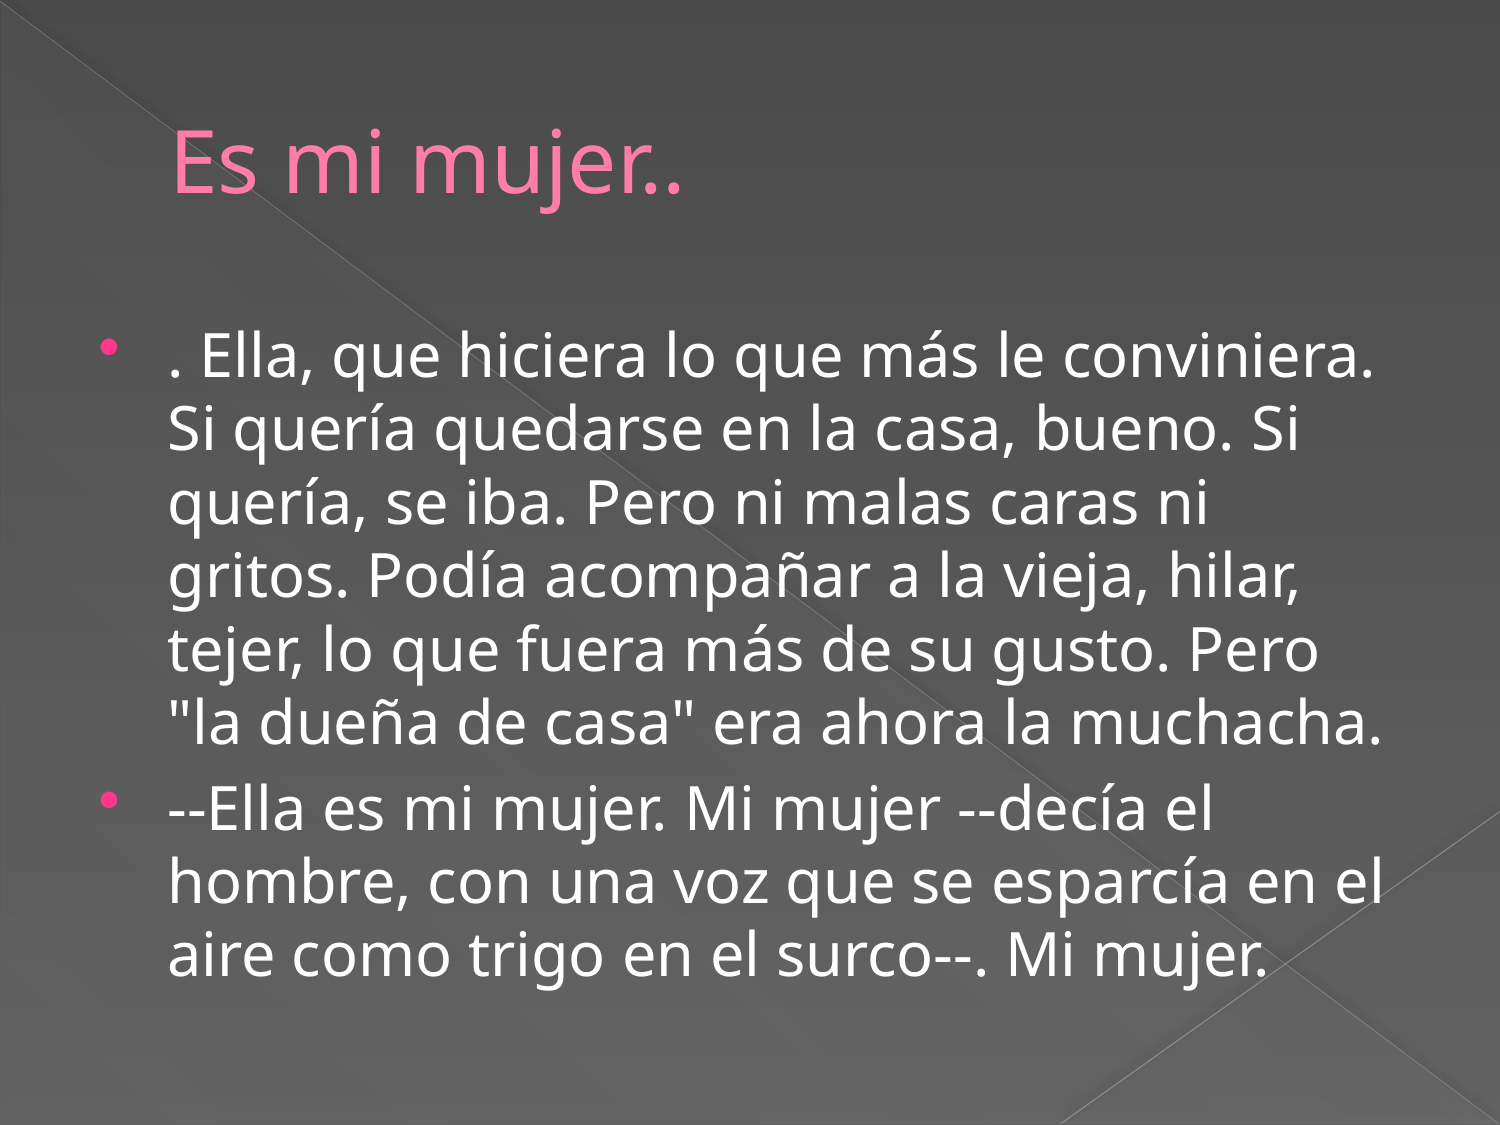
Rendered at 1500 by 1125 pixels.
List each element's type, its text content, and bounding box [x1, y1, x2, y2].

list . Ella, que hiciera lo que más le conviniera. Si quería quedarse en la casa, bueno. Si quería, se iba. Pero ni malas caras ni gritos. Podía acompañar a la vieja, hilar, tejer, lo que fuera más de su gusto. Pero "la dueña de casa" era ahora la muchacha. --Ella es mi mujer. Mi mujer --decía el hombre, con una voz que se esparcía en el aire como trigo en el surco--. Mi mujer. [75, 308, 1425, 1059]
title Es mi mujer.. [75, 43, 1425, 274]
